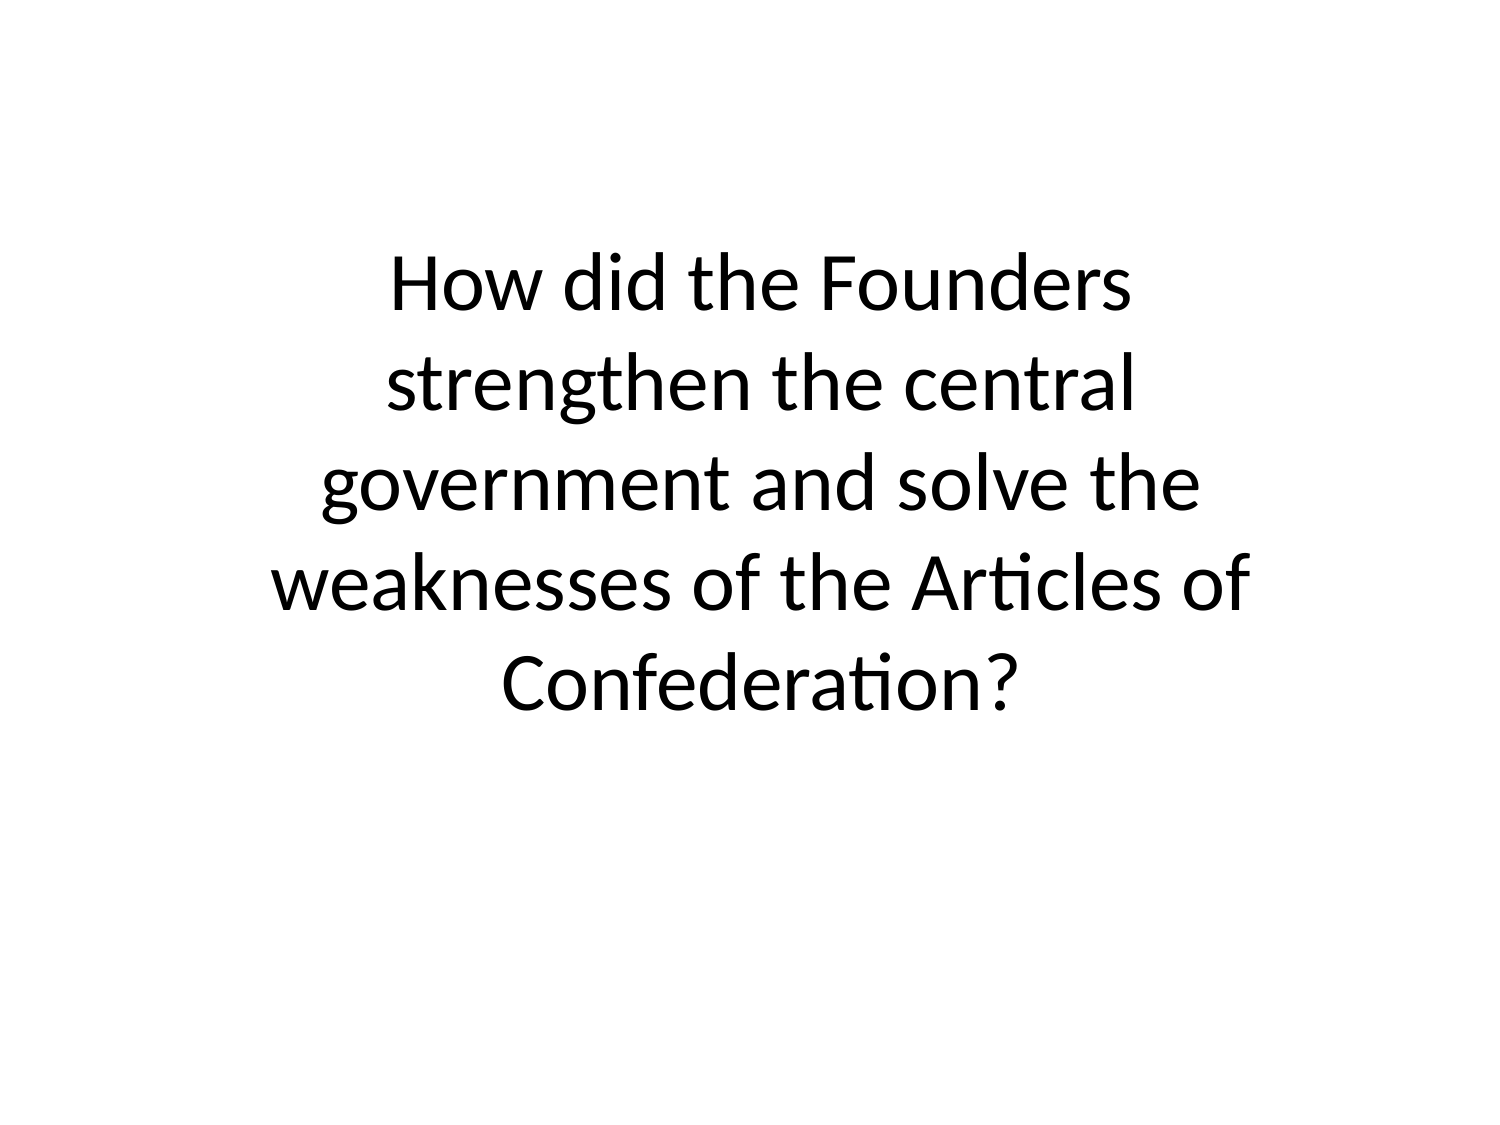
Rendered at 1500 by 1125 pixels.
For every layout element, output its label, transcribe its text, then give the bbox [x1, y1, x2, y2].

text_box How did the Founders strengthen the central government and solve the weaknesses of the Articles of Confederation? [199, 219, 1324, 780]
